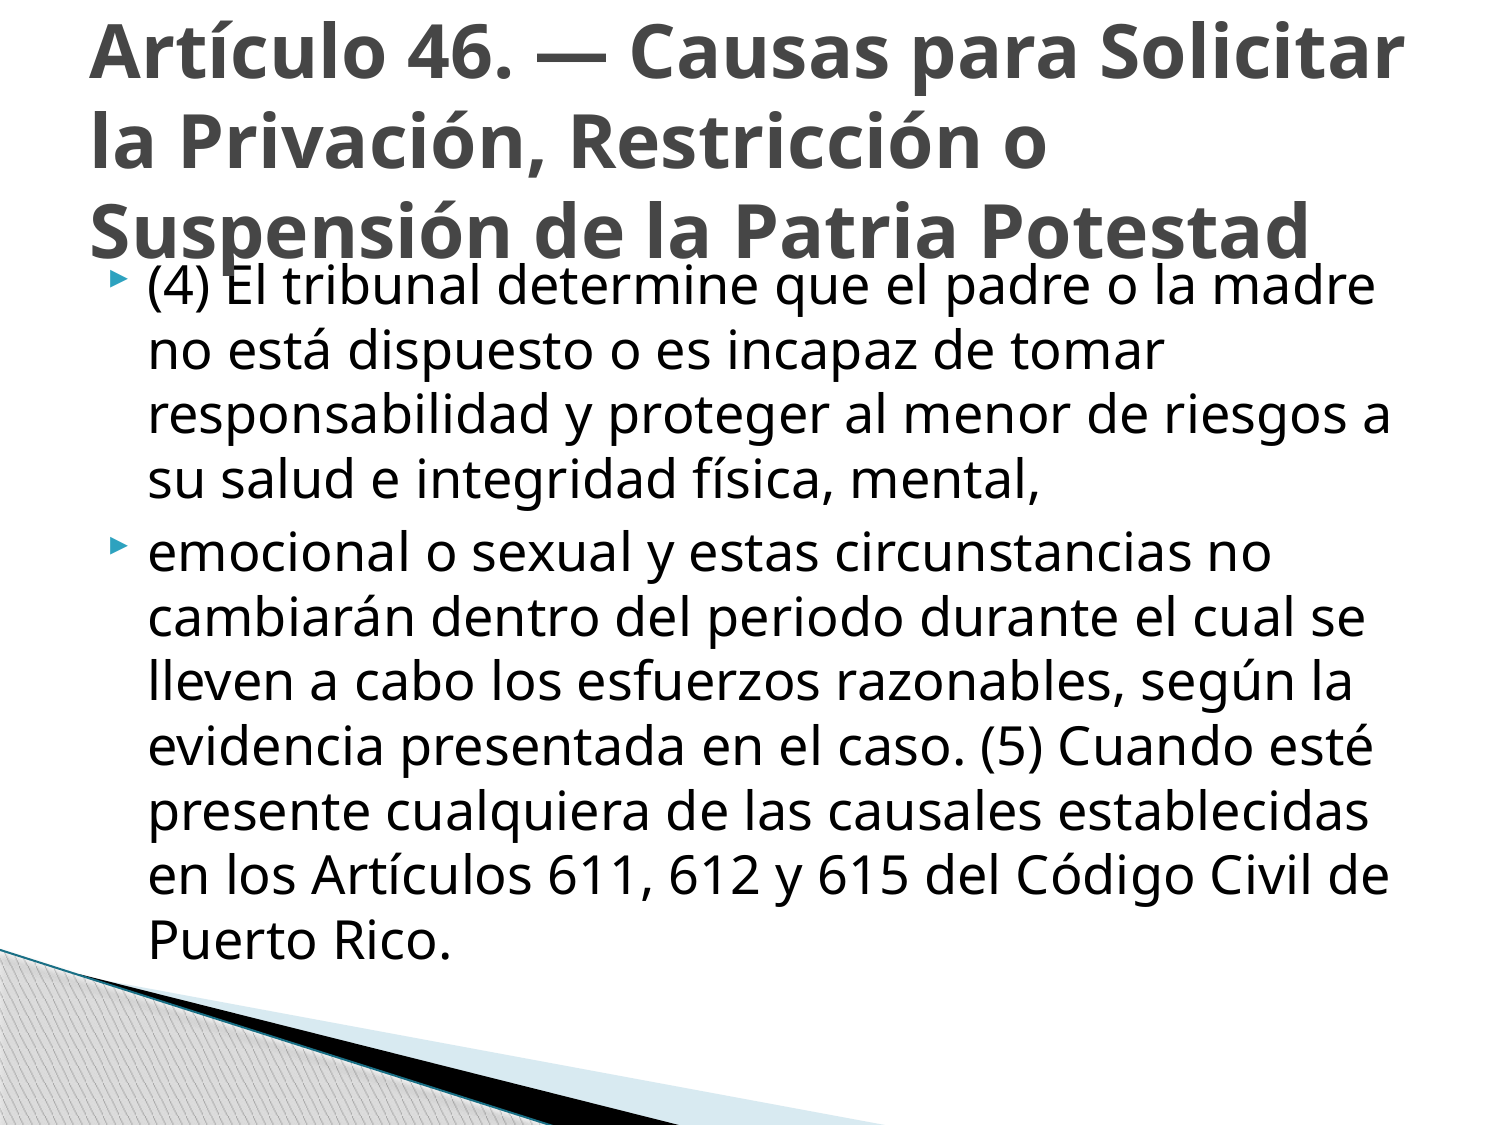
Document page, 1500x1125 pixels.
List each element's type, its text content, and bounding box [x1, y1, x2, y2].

title Artículo 46. — Causas para Solicitar la Privación, Restricción o Suspensión de la Patria Potestad [75, 45, 1425, 233]
list (4) El tribunal determine que el padre o la madre no está dispuesto o es incapaz de tomar responsabilidad y proteger al menor de riesgos a su salud e integridad física, mental, emocional o sexual y estas circunstancias no cambiarán dentro del periodo durante el cual se lleven a cabo los esfuerzos razonables, según la evidencia presentada en el caso. (5) Cuando esté presente cualquiera de las causales establecidas en los Artículos 611, 612 y 615 del Código Civil de Puerto Rico. [75, 243, 1425, 986]
